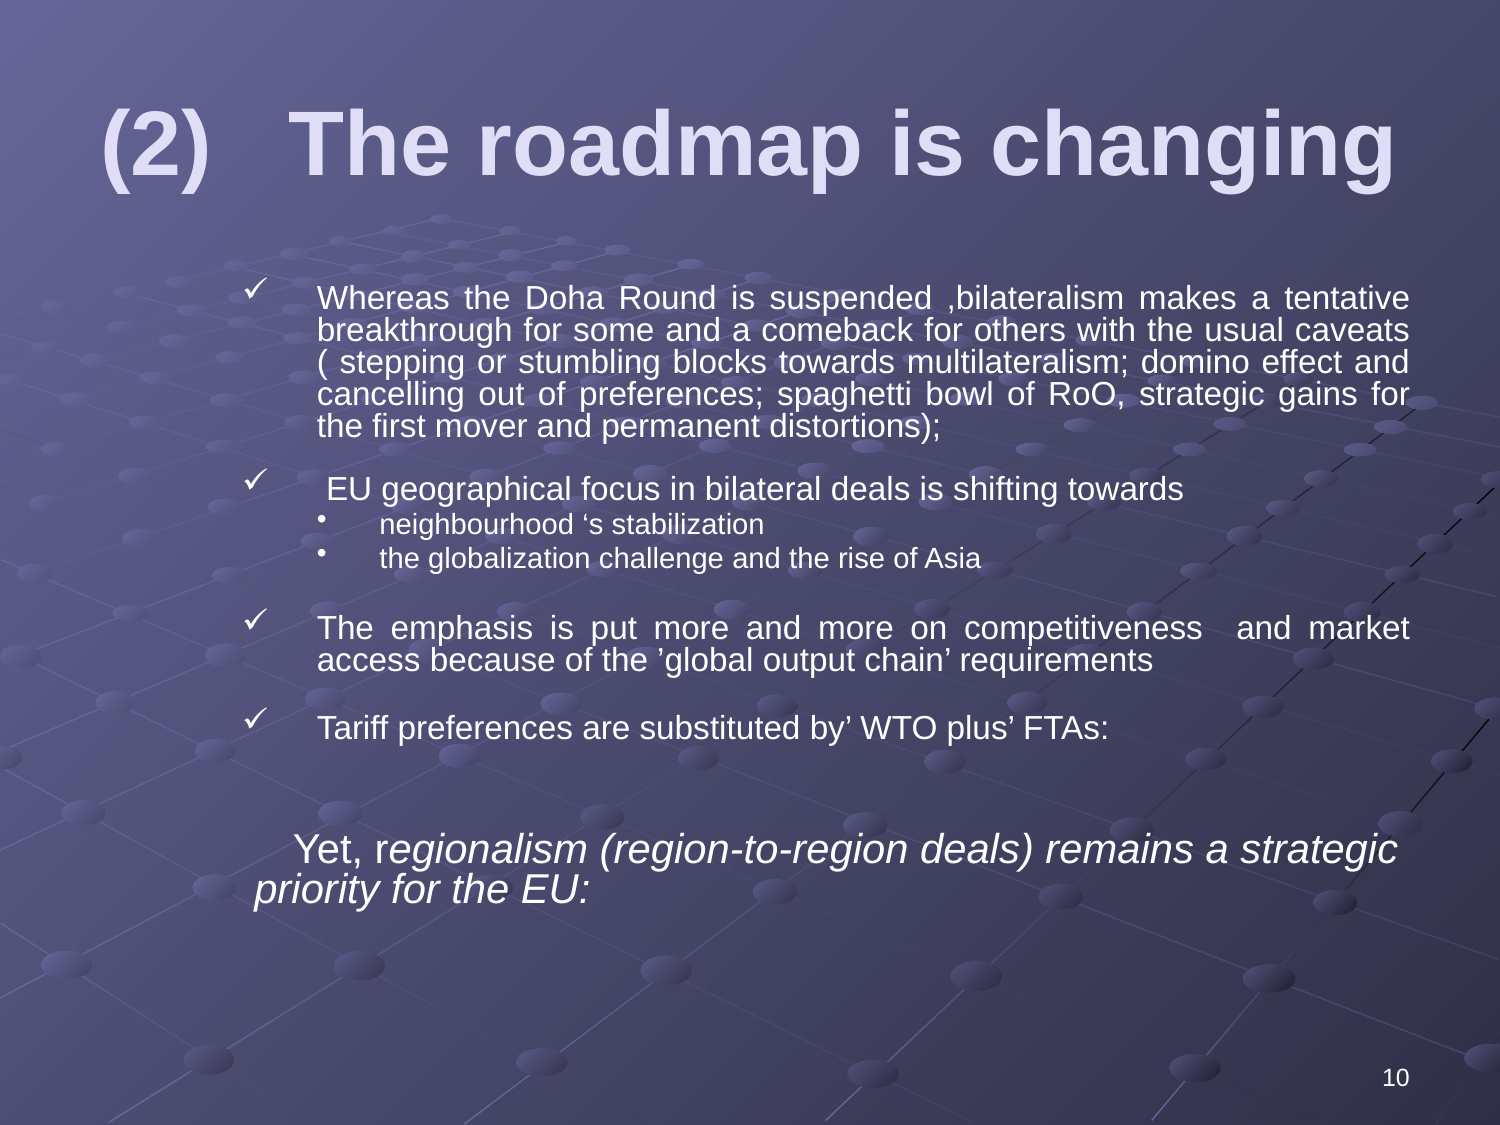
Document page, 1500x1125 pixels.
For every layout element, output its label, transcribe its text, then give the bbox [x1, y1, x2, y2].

list Whereas the Doha Round is suspended ,bilateralism makes a tentative breakthrough for some and a comeback for others with the usual caveats ( stepping or stumbling blocks towards multilateralism; domino effect and cancelling out of preferences; spaghetti bowl of RoO, strategic gains for the first mover and permanent distortions); EU geographical focus in bilateral deals is shifting towards neighbourhood ‘s stabilization the globalization challenge and the rise of Asia The emphasis is put more and more on competitiveness and market access because of the ’global output chain’ requirements Tariff preferences are substituted by’ WTO plus’ FTAs: Yet, regionalism (region-to-region deals) remains a strategic priority for the EU: [76, 219, 1428, 964]
slide_number 10 [1074, 1023, 1426, 1100]
title (2) The roadmap is changing [74, 44, 1426, 233]
